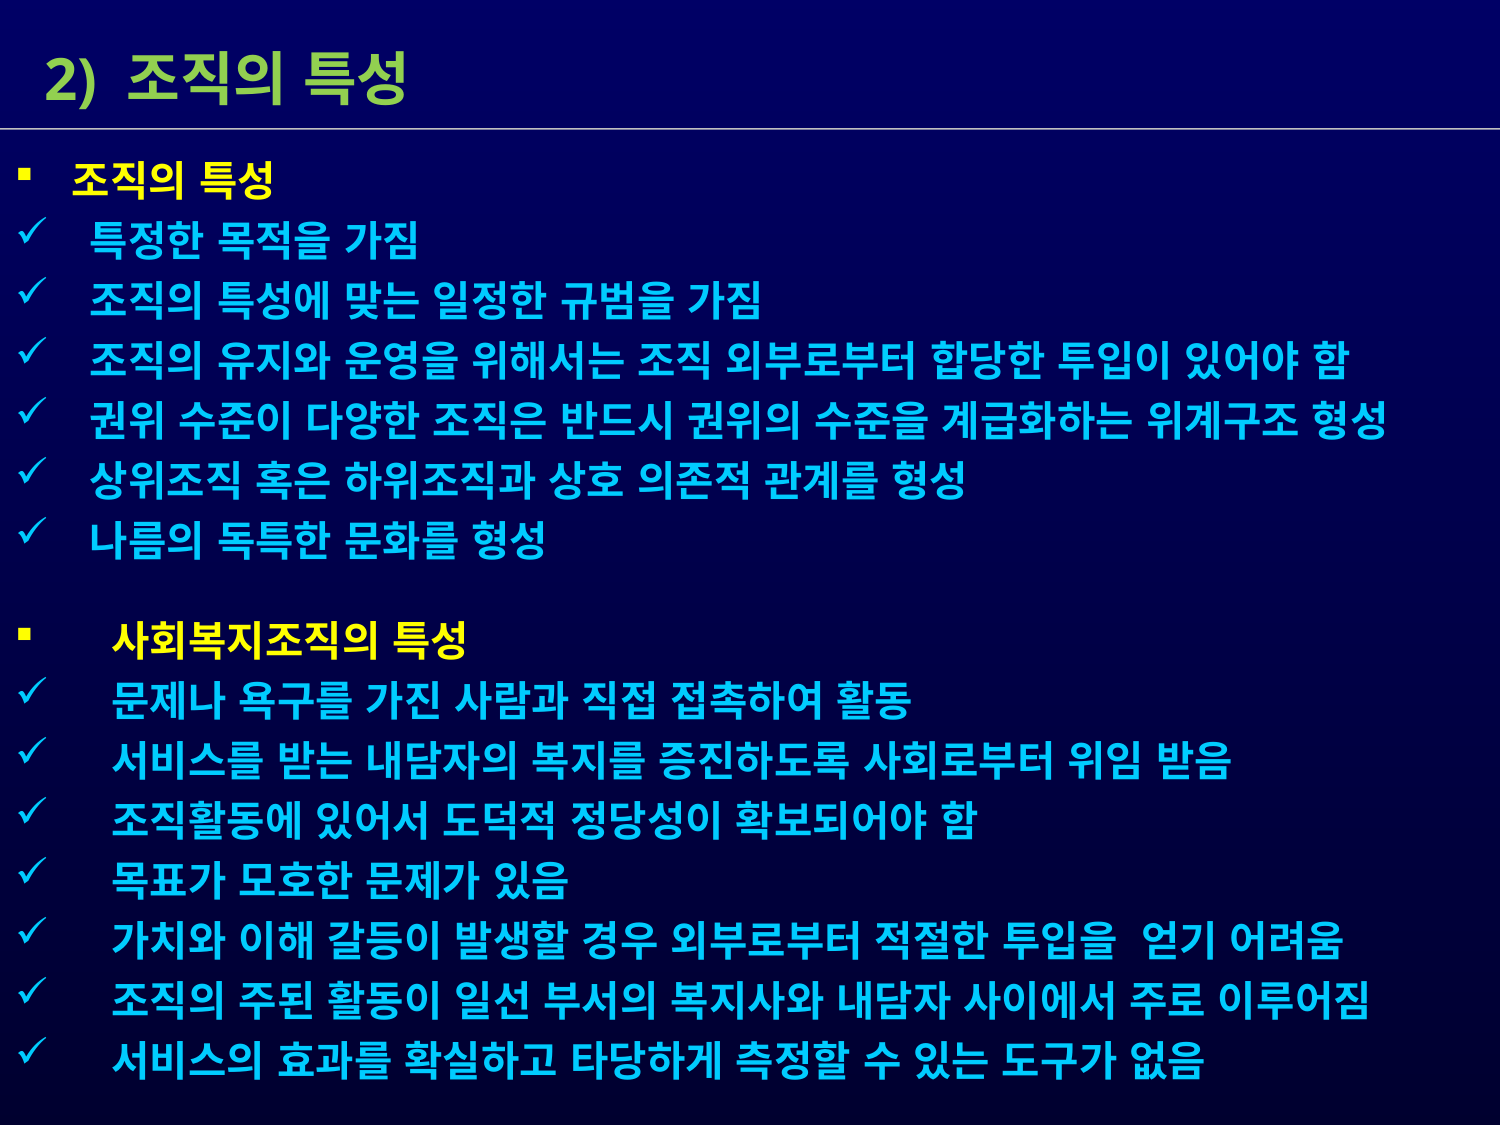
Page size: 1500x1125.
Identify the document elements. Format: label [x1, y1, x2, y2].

text_box [0, 34, 1500, 1102]
